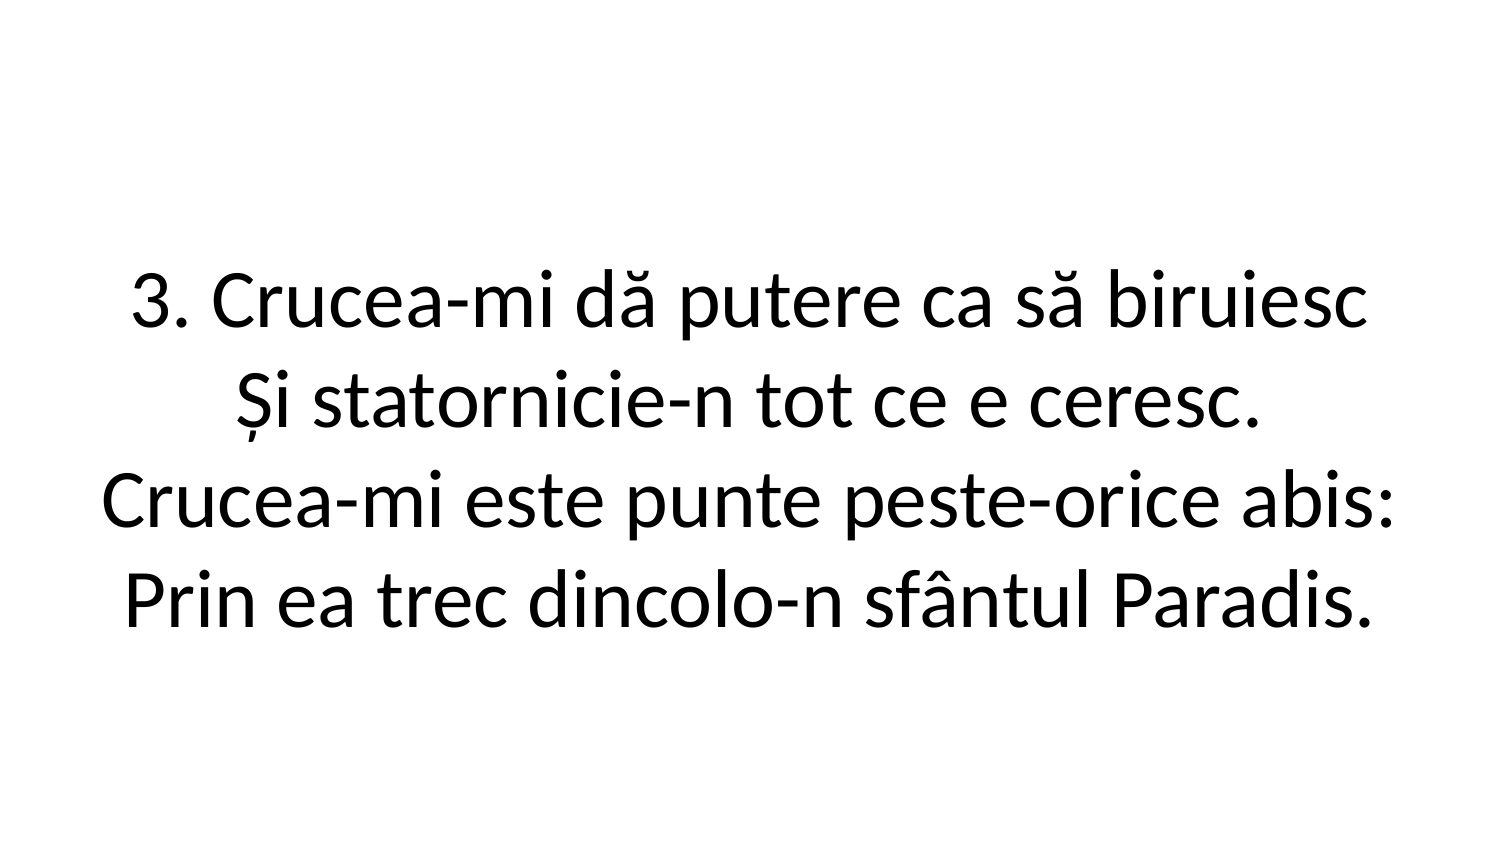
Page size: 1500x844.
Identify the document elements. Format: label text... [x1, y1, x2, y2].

text_box 3. Crucea-mi dă putere ca să biruiesc Și statornicie-n tot ce e ceresc. Crucea-mi este punte peste-orice abis: Prin ea trec dincolo-n sfântul Paradis. [86, 192, 1414, 652]
